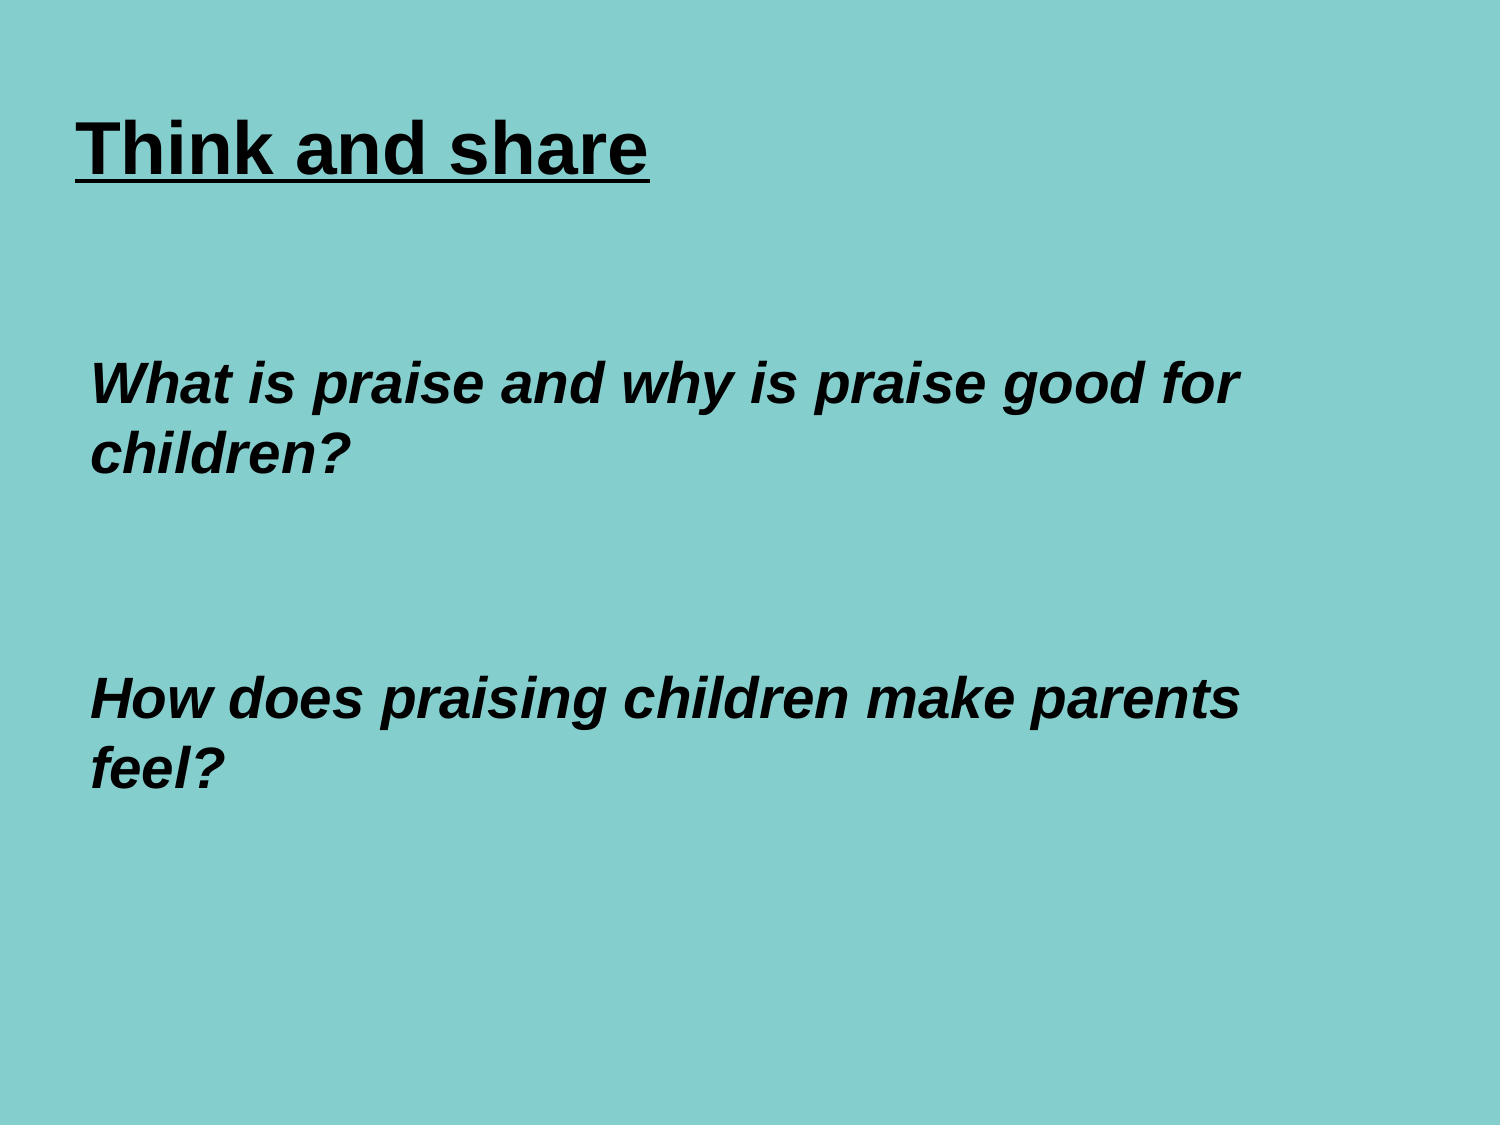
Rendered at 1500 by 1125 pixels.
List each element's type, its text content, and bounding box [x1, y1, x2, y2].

list What is praise and why is praise good for children? How does praising children make parents feel? [75, 337, 1325, 1075]
title Think and share [75, 99, 1438, 300]
